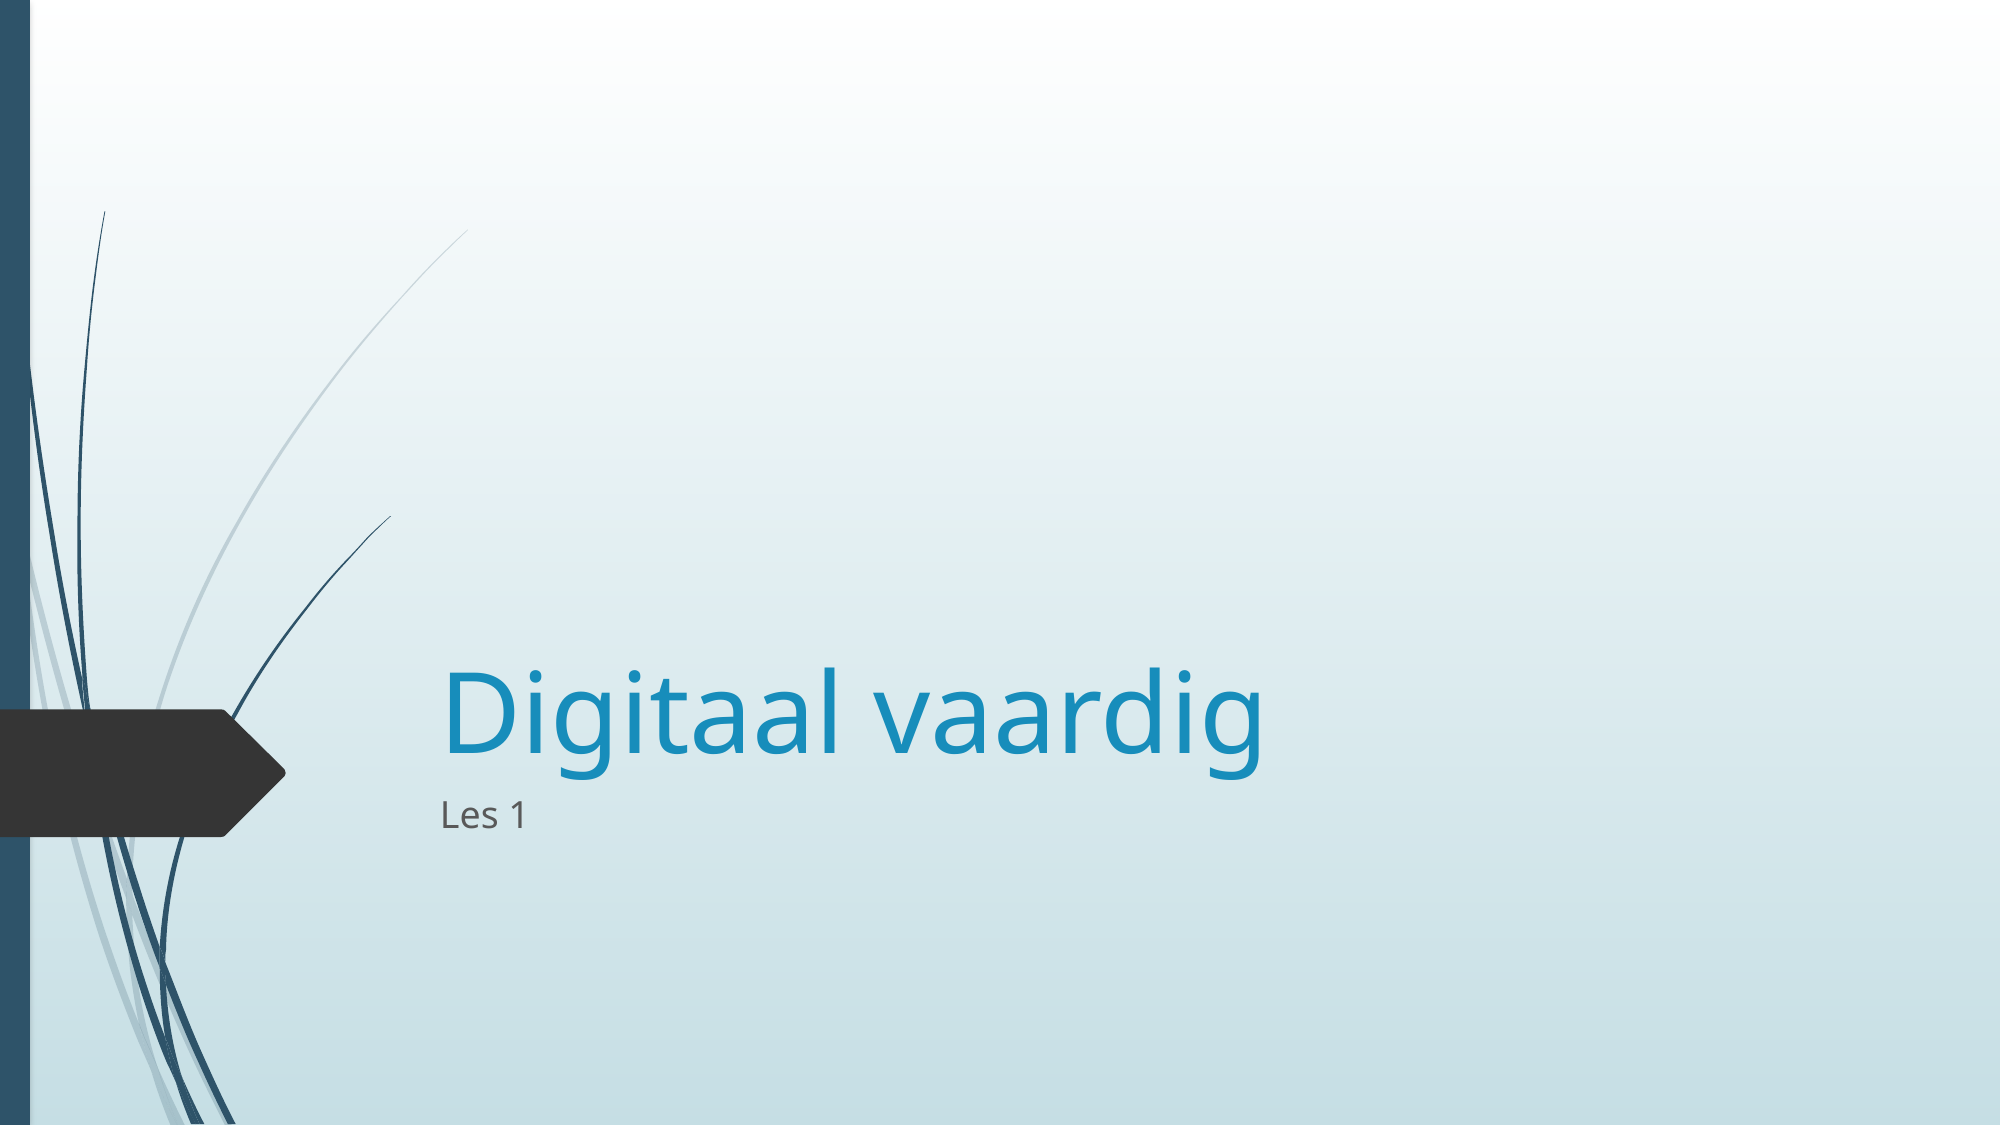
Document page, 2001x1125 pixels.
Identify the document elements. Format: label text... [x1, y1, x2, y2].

subtitle Les 1 [424, 783, 1888, 969]
title Digitaal vaardig [424, 412, 1888, 783]
